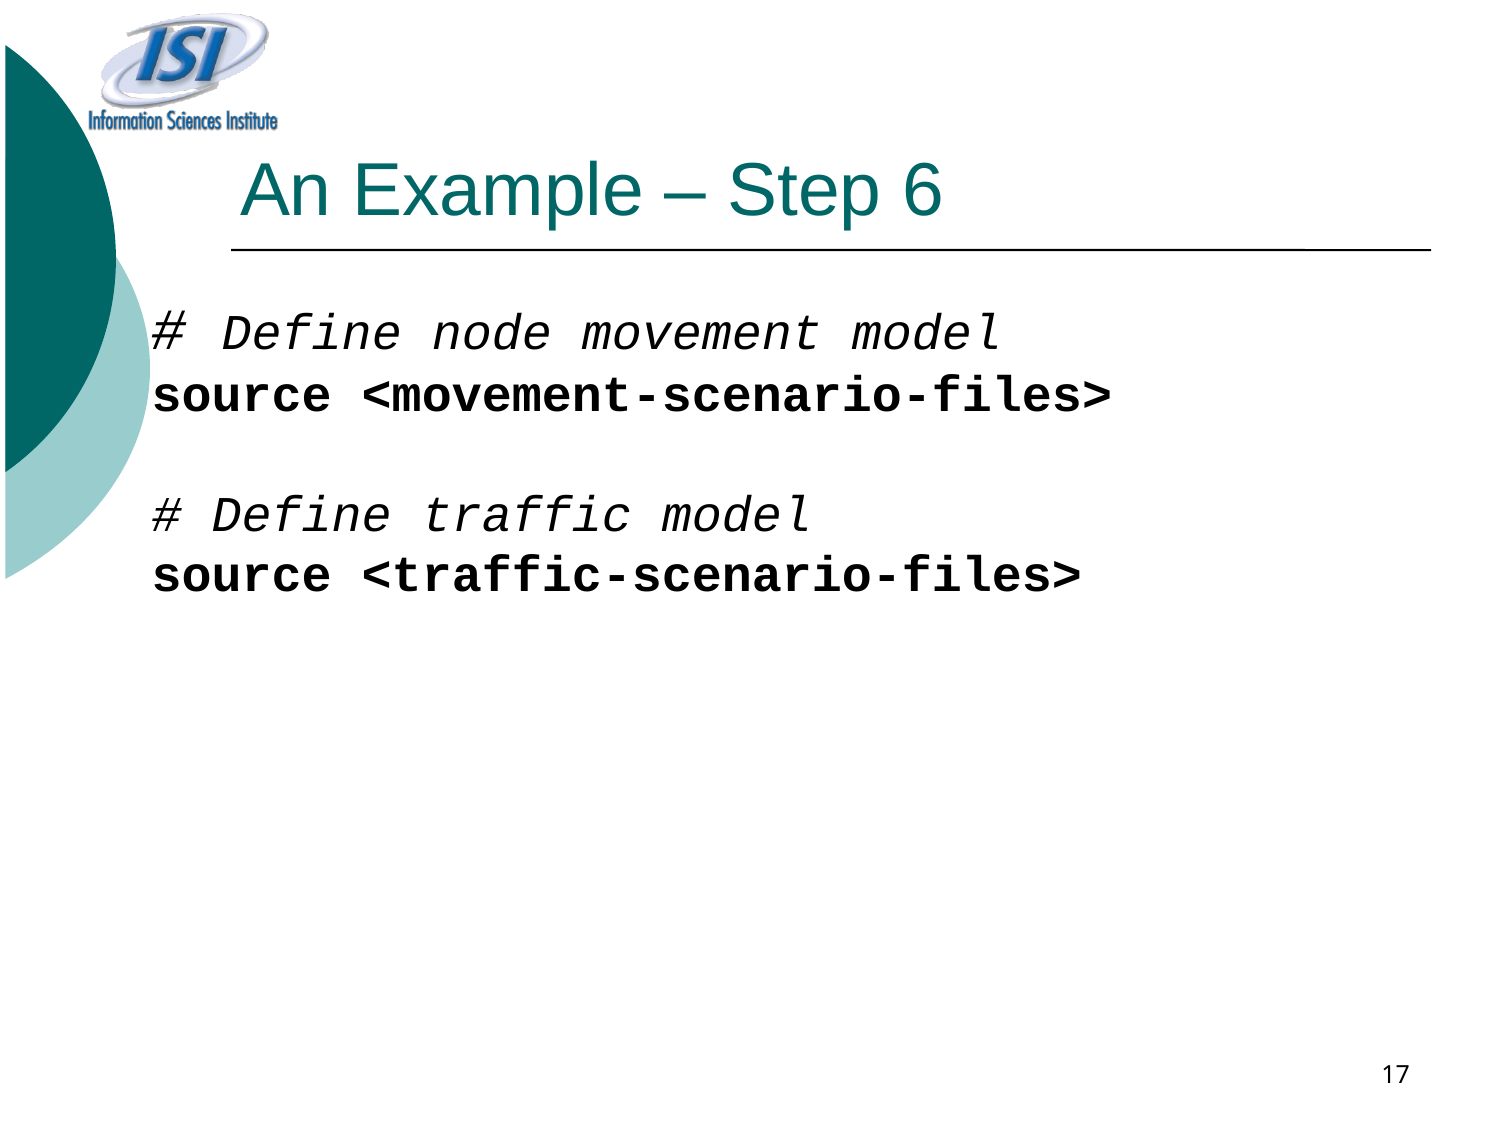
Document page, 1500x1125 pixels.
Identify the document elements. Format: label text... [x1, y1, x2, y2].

title An Example – Step 6 [224, 49, 1425, 238]
picture [50, 0, 314, 135]
text_box # Define node movement model source <movement-scenario-files> # Define traffic model source <traffic-scenario-files> [136, 283, 1500, 679]
slide_number 17 [1074, 1024, 1426, 1101]
